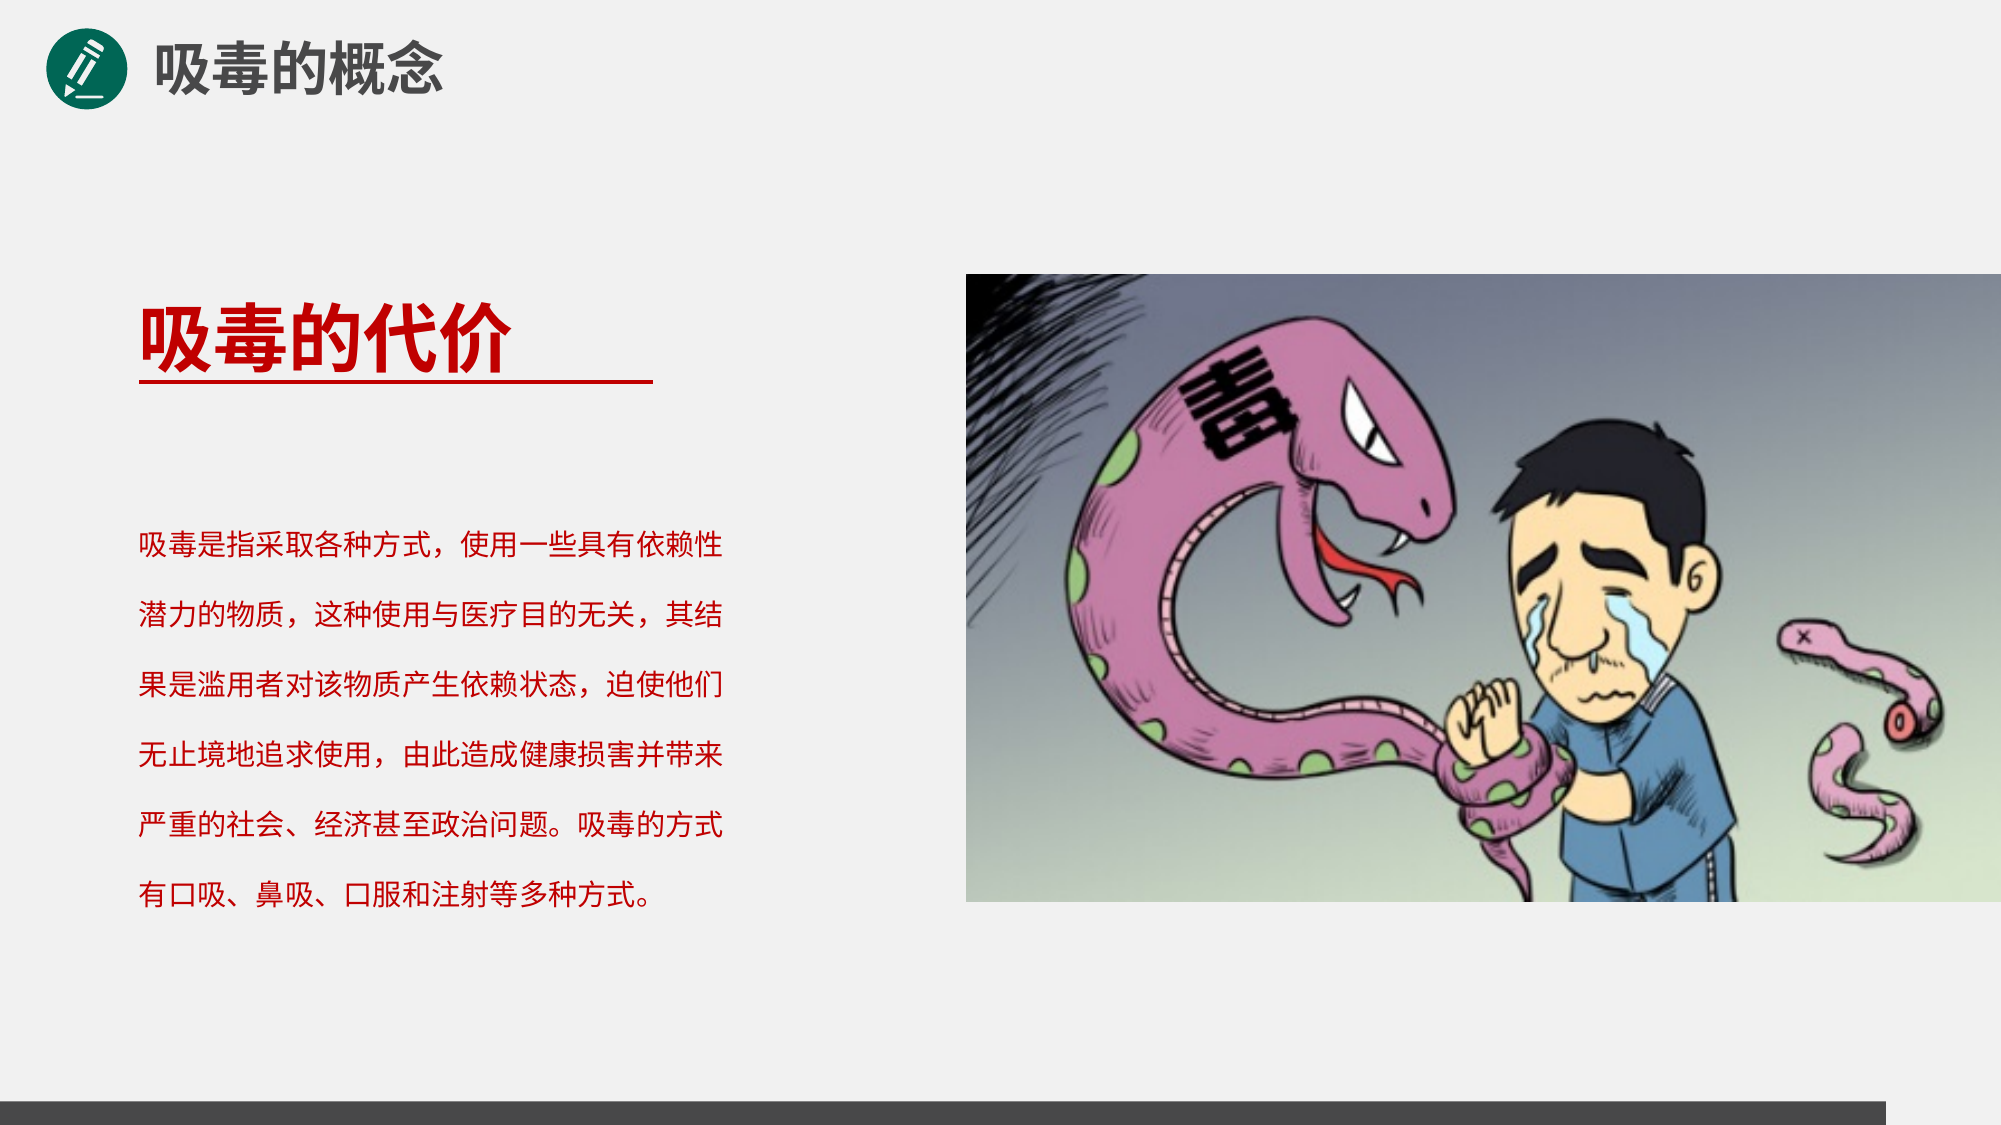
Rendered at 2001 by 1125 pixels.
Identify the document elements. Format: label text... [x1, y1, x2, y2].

text_box 吸毒是指采取各种方式，使用一些具有依赖性潜力的物质，这种使用与医疗目的无关，其结果是滥用者对该物质产生依赖状态，迫使他们无止境地追求使用，由此造成健康损害并带来严重的社会、经济甚至政治问题。吸毒的方式有口吸、鼻吸、口服和注射等多种方式。 [139, 491, 749, 912]
text_box 吸毒的概念 [139, 24, 967, 110]
text_box [46, 28, 128, 110]
picture [0, 0, 2001, 1125]
text_box 吸毒的代价 [139, 291, 605, 380]
